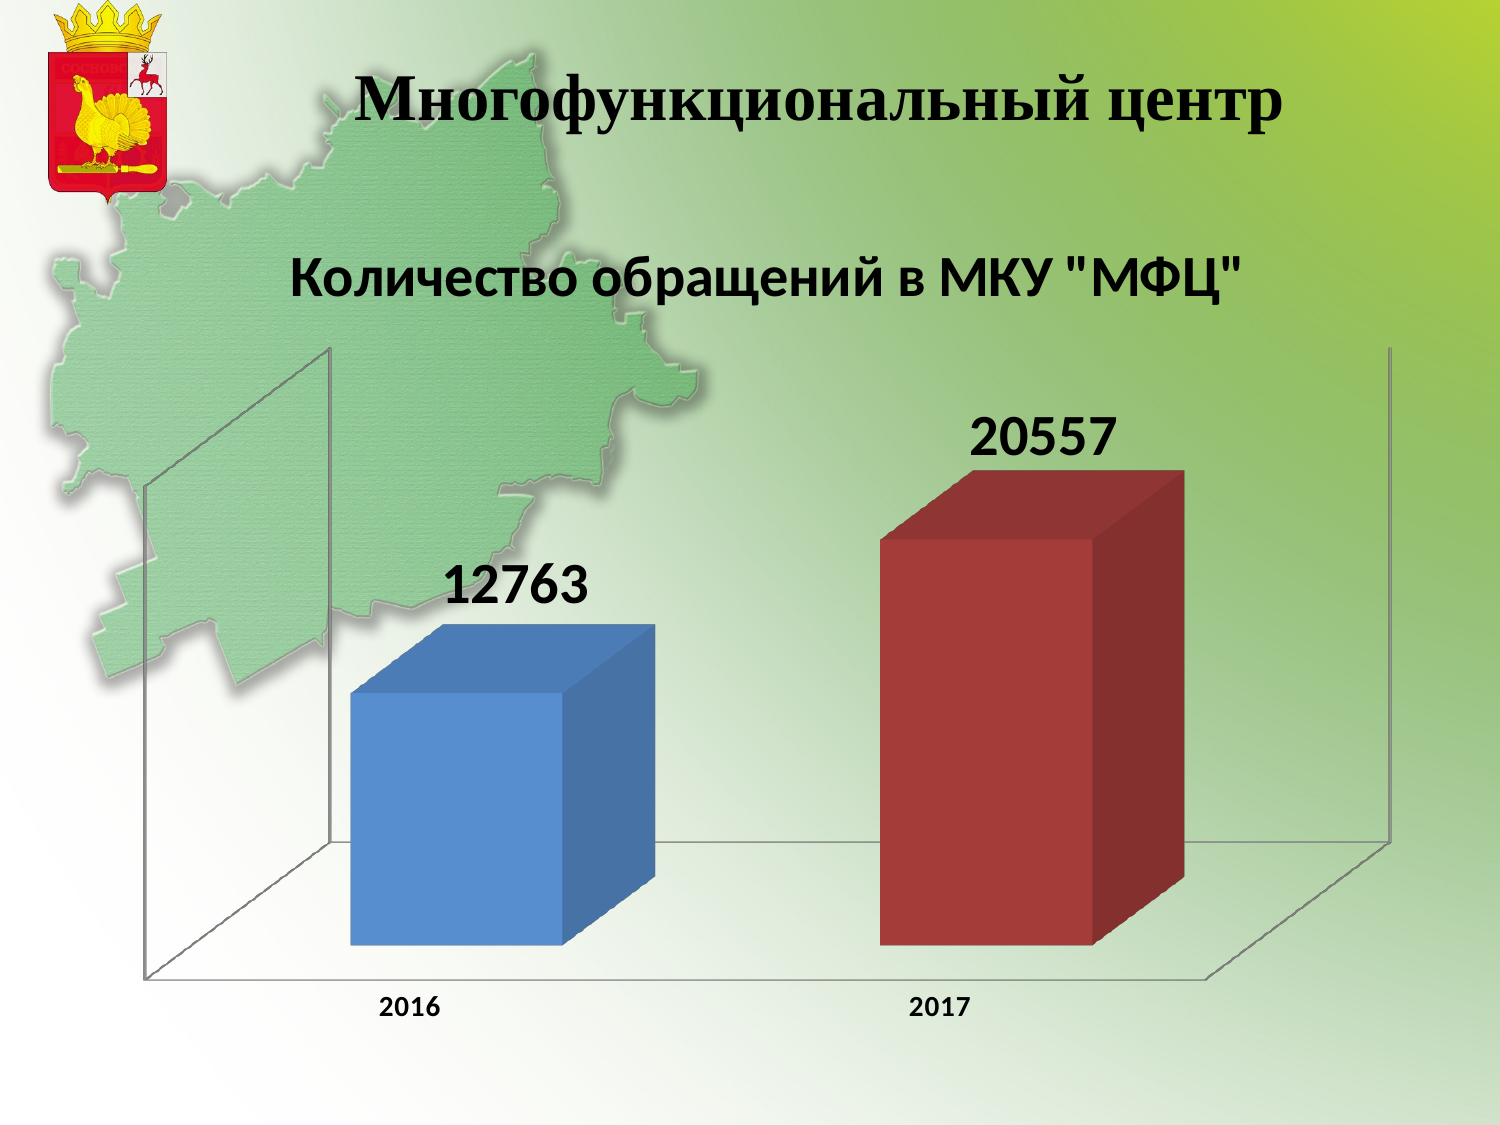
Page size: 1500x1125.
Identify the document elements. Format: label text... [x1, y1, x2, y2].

text_box Многофункциональный центр [187, 46, 1454, 142]
picture [0, 0, 1500, 1125]
chart [116, 210, 1419, 1044]
